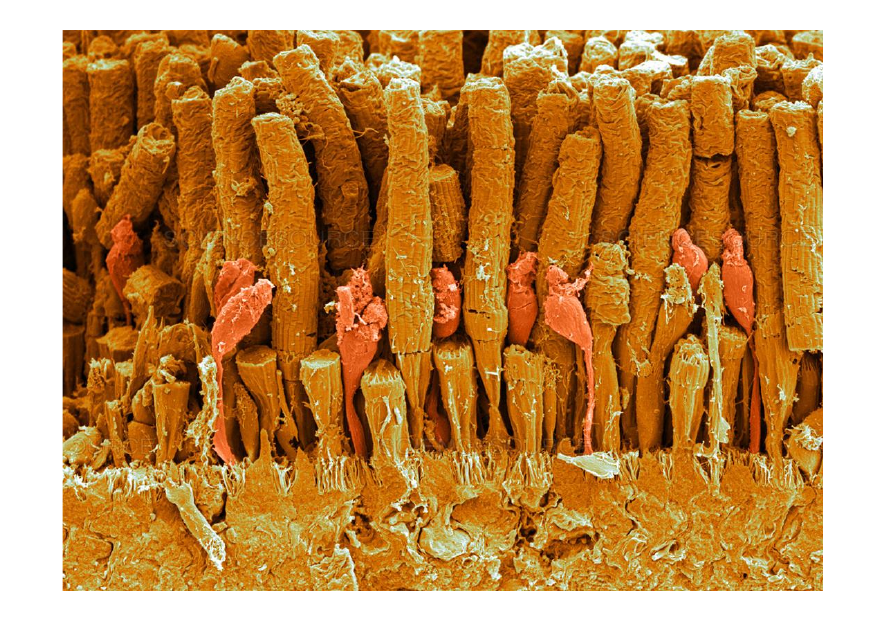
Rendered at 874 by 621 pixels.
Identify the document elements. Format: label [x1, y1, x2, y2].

picture [62, 29, 824, 592]
